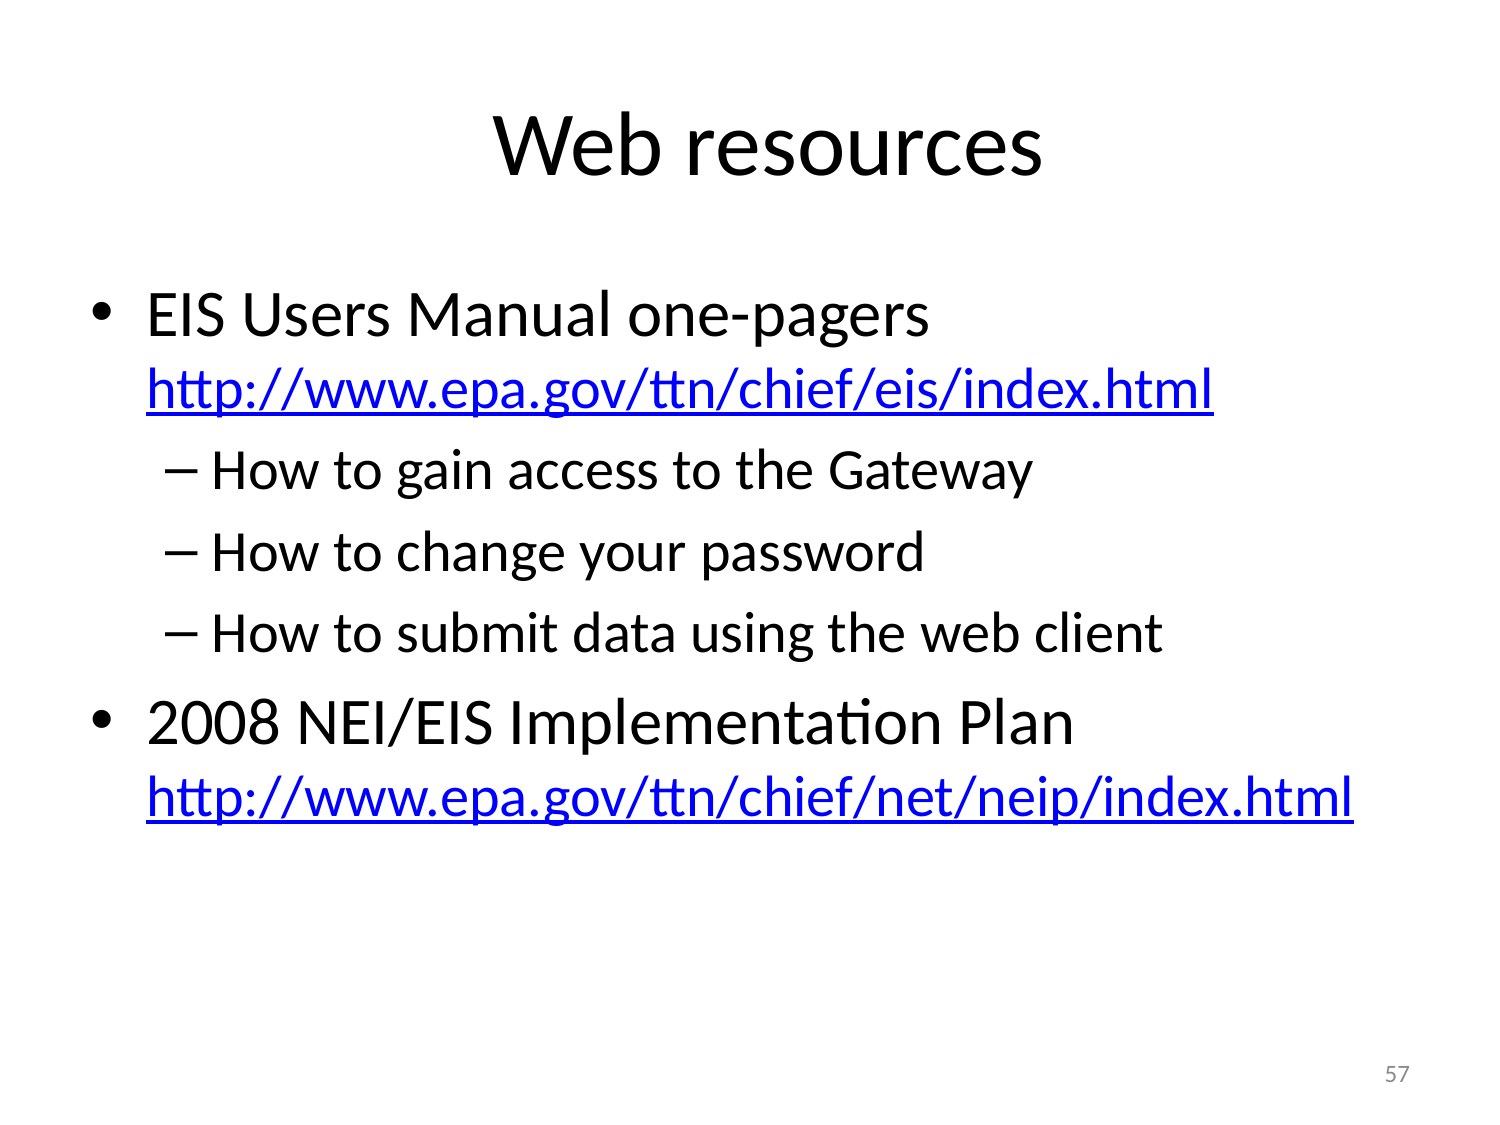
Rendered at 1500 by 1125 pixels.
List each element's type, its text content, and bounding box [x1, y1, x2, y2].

title Web resources [37, 45, 1500, 233]
slide_number 57 [1074, 1042, 1425, 1103]
list EIS Users Manual one-pagers http://www.epa.gov/ttn/chief/eis/index.html How to gain access to the Gateway How to change your password How to submit data using the web client 2008 NEI/EIS Implementation Plan http://www.epa.gov/ttn/chief/net/neip/index.html [75, 262, 1425, 1005]
